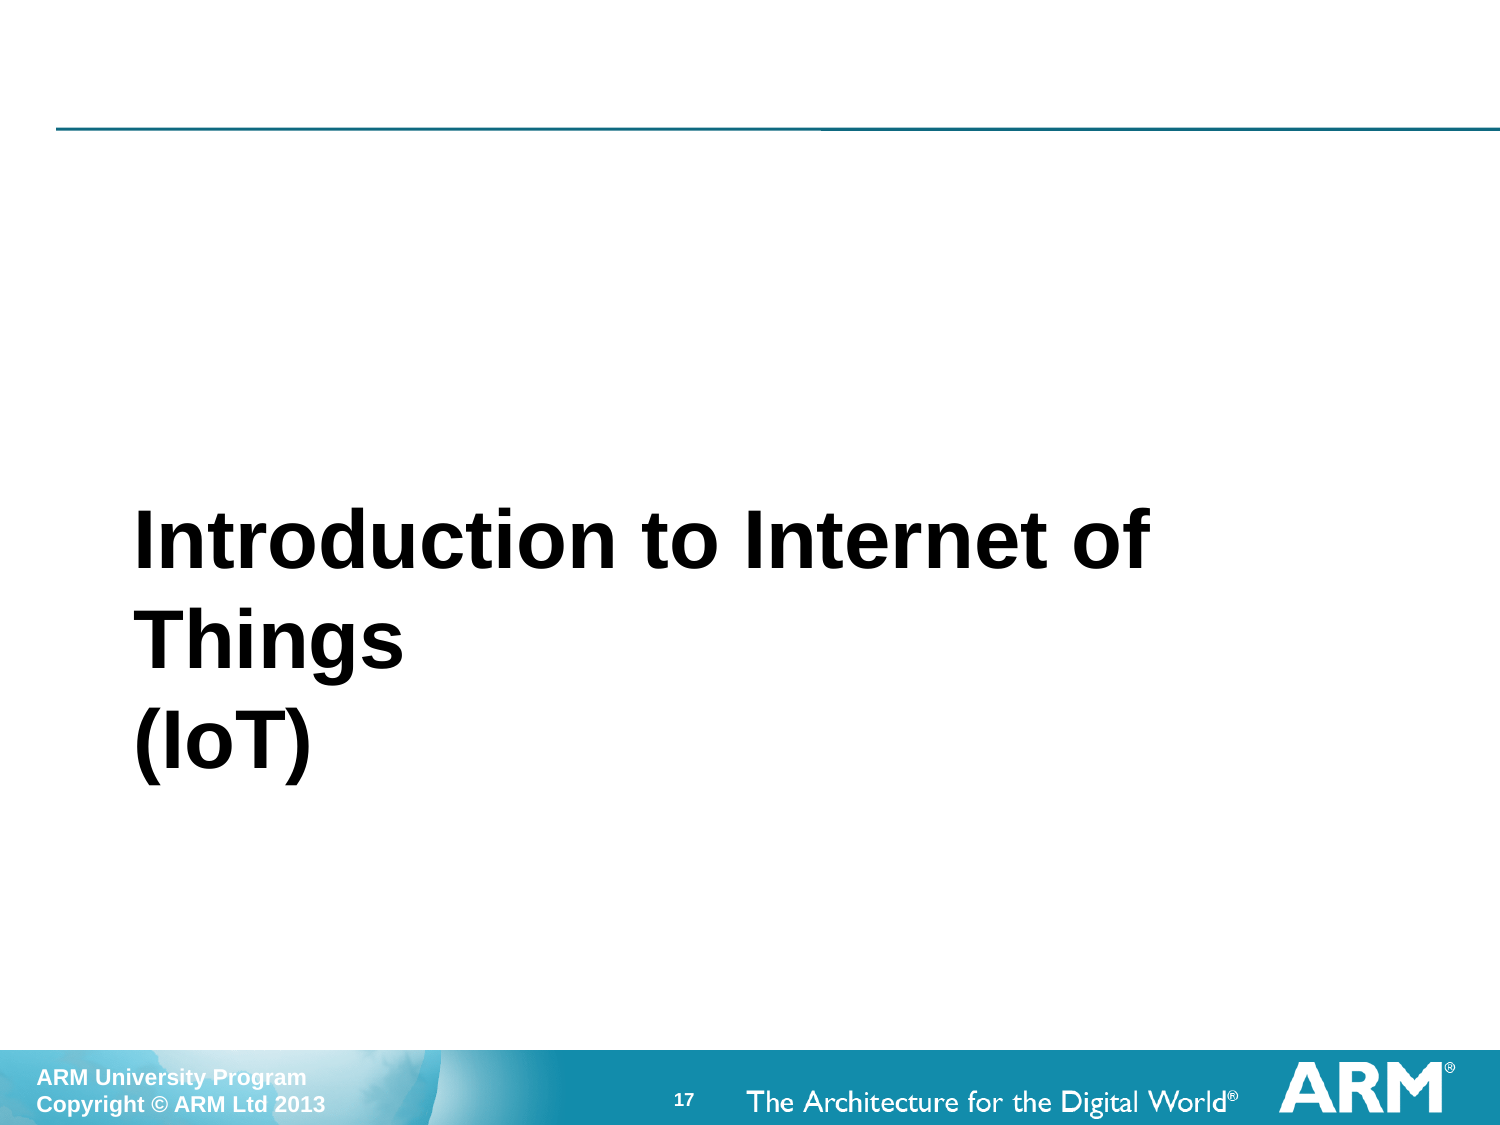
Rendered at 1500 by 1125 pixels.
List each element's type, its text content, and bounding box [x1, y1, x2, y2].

picture [0, 780, 1500, 1125]
title Introduction to Internet of Things (IoT) [118, 477, 1394, 777]
